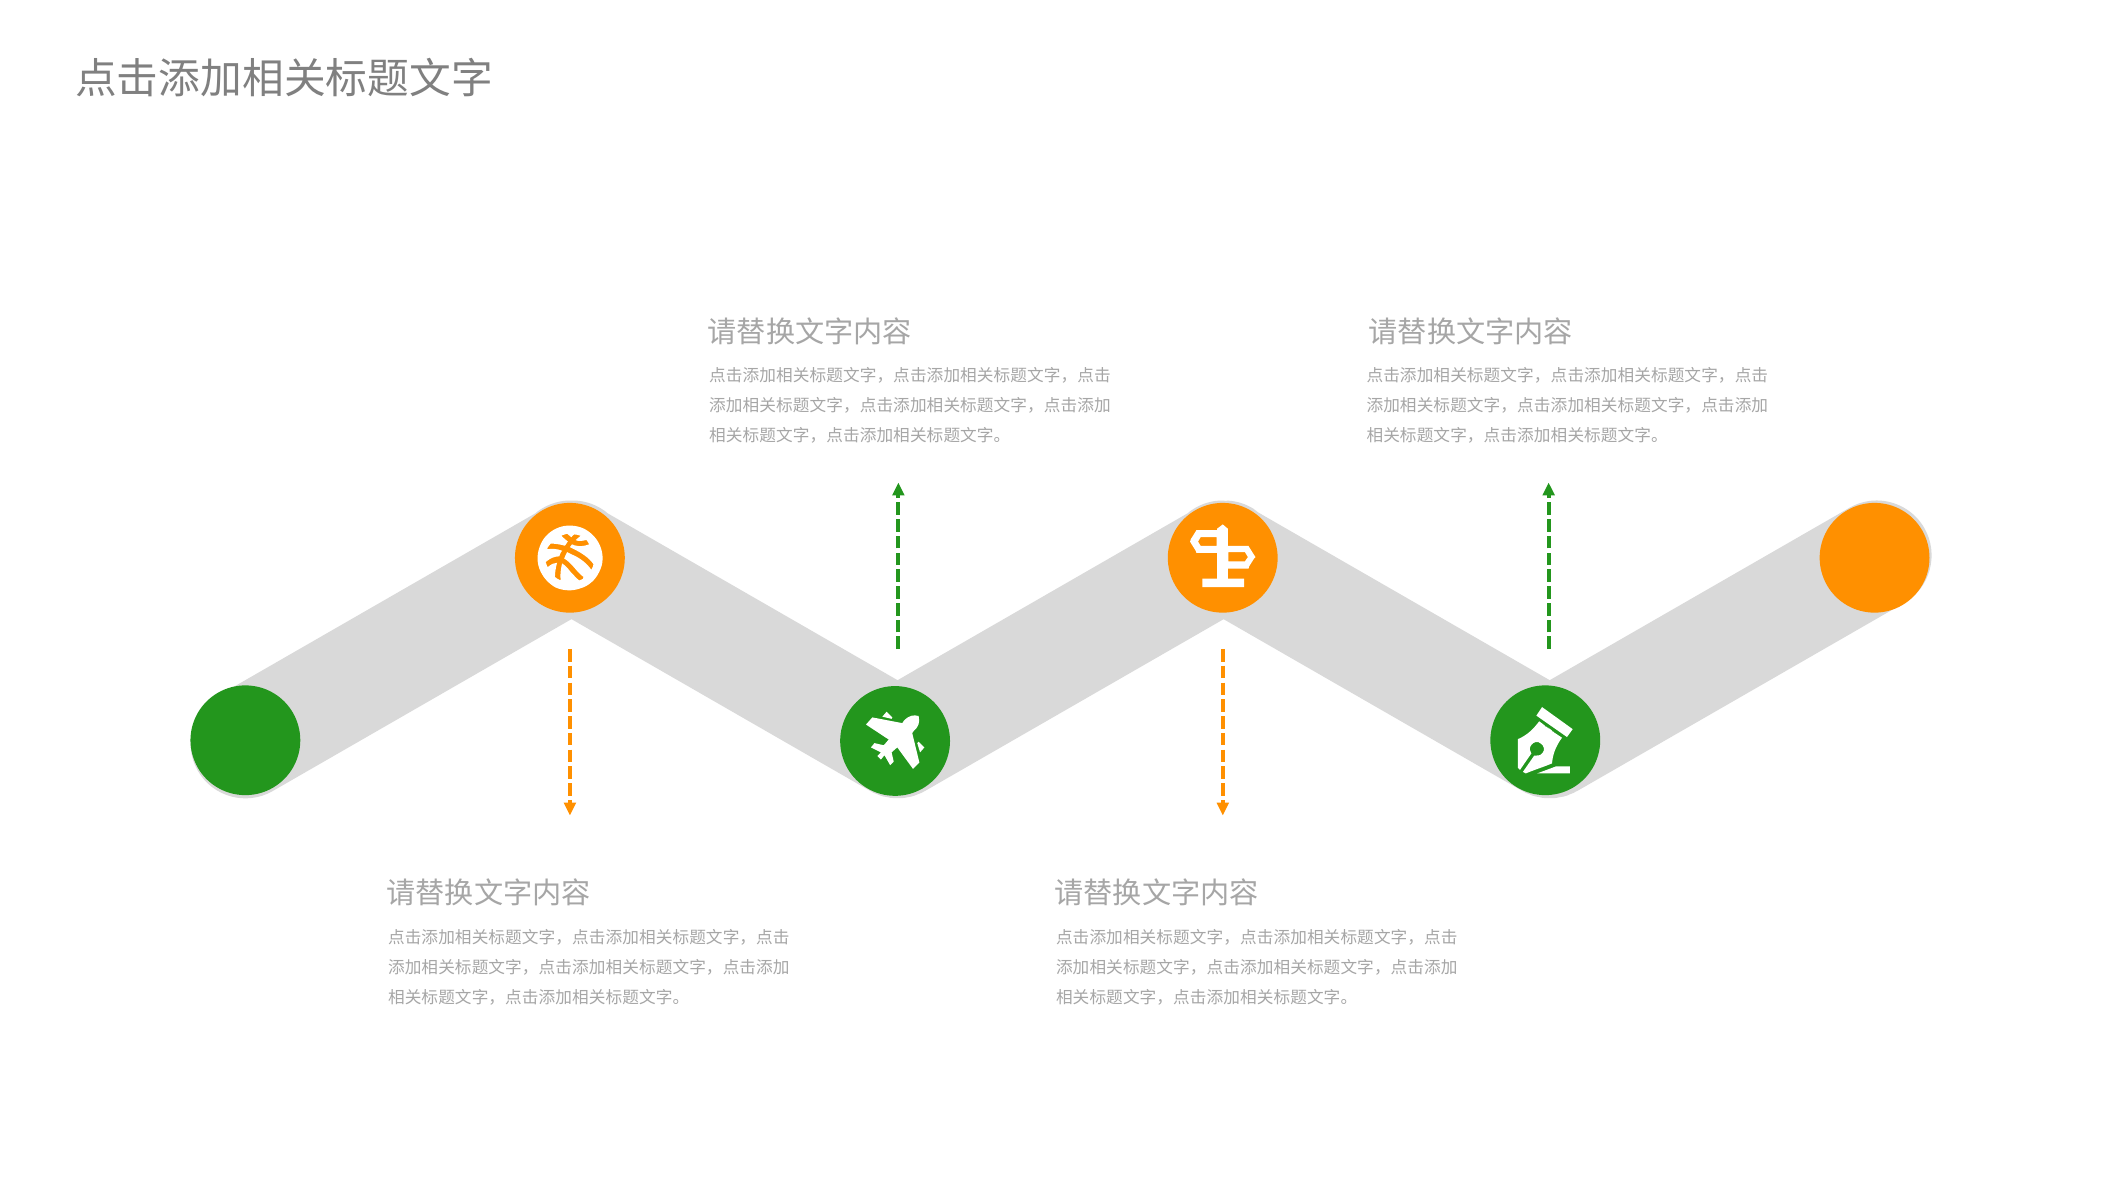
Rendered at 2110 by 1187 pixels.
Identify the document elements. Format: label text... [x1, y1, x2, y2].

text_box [190, 268, 1930, 1030]
text_box 点击添加相关标题文字 [59, 44, 563, 107]
